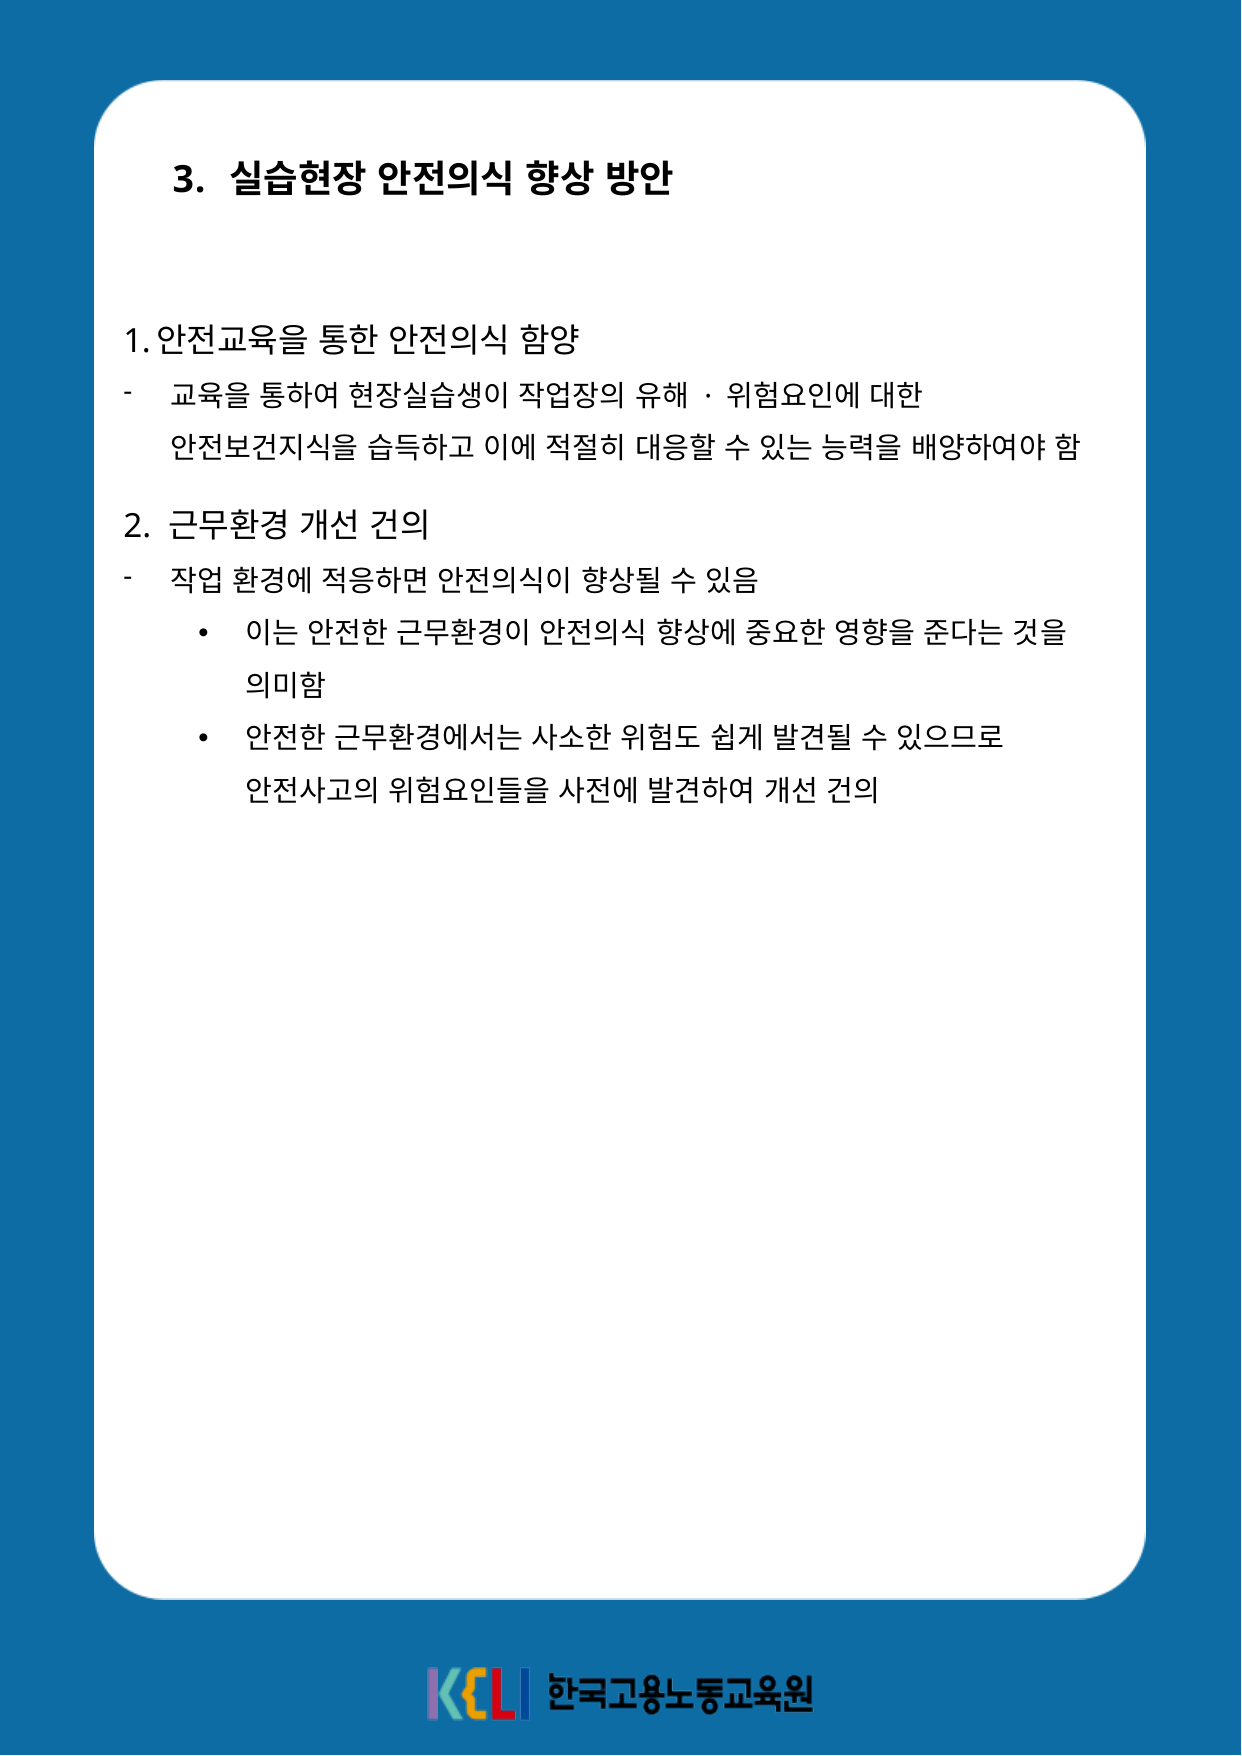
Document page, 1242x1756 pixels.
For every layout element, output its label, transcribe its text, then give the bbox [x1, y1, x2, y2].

picture [0, 0, 1241, 1755]
text_box 실습현장 안전의식 향상 방안 [170, 152, 1144, 200]
text_box 안전교육을 통한 안전의식 함양 교육을 통하여 현장실습생이 작업장의 유해 · 위험요인에 대한 안전보건지식을 습득하고 이에 적절히 대응할 수 있는 능력을 배양하여야 함 2. 근무환경 개선 건의 작업 환경에 적응하면 안전의식이 향상될 수 있음 이는 안전한 근무환경이 안전의식 향상에 중요한 영향을 준다는 것을 의미함 안전한 근무환경에서는 사소한 위험도 쉽게 발견될 수 있으므로 안전사고의 위험요인들을 사전에 발견하여 개선 건의 [95, 277, 1109, 807]
